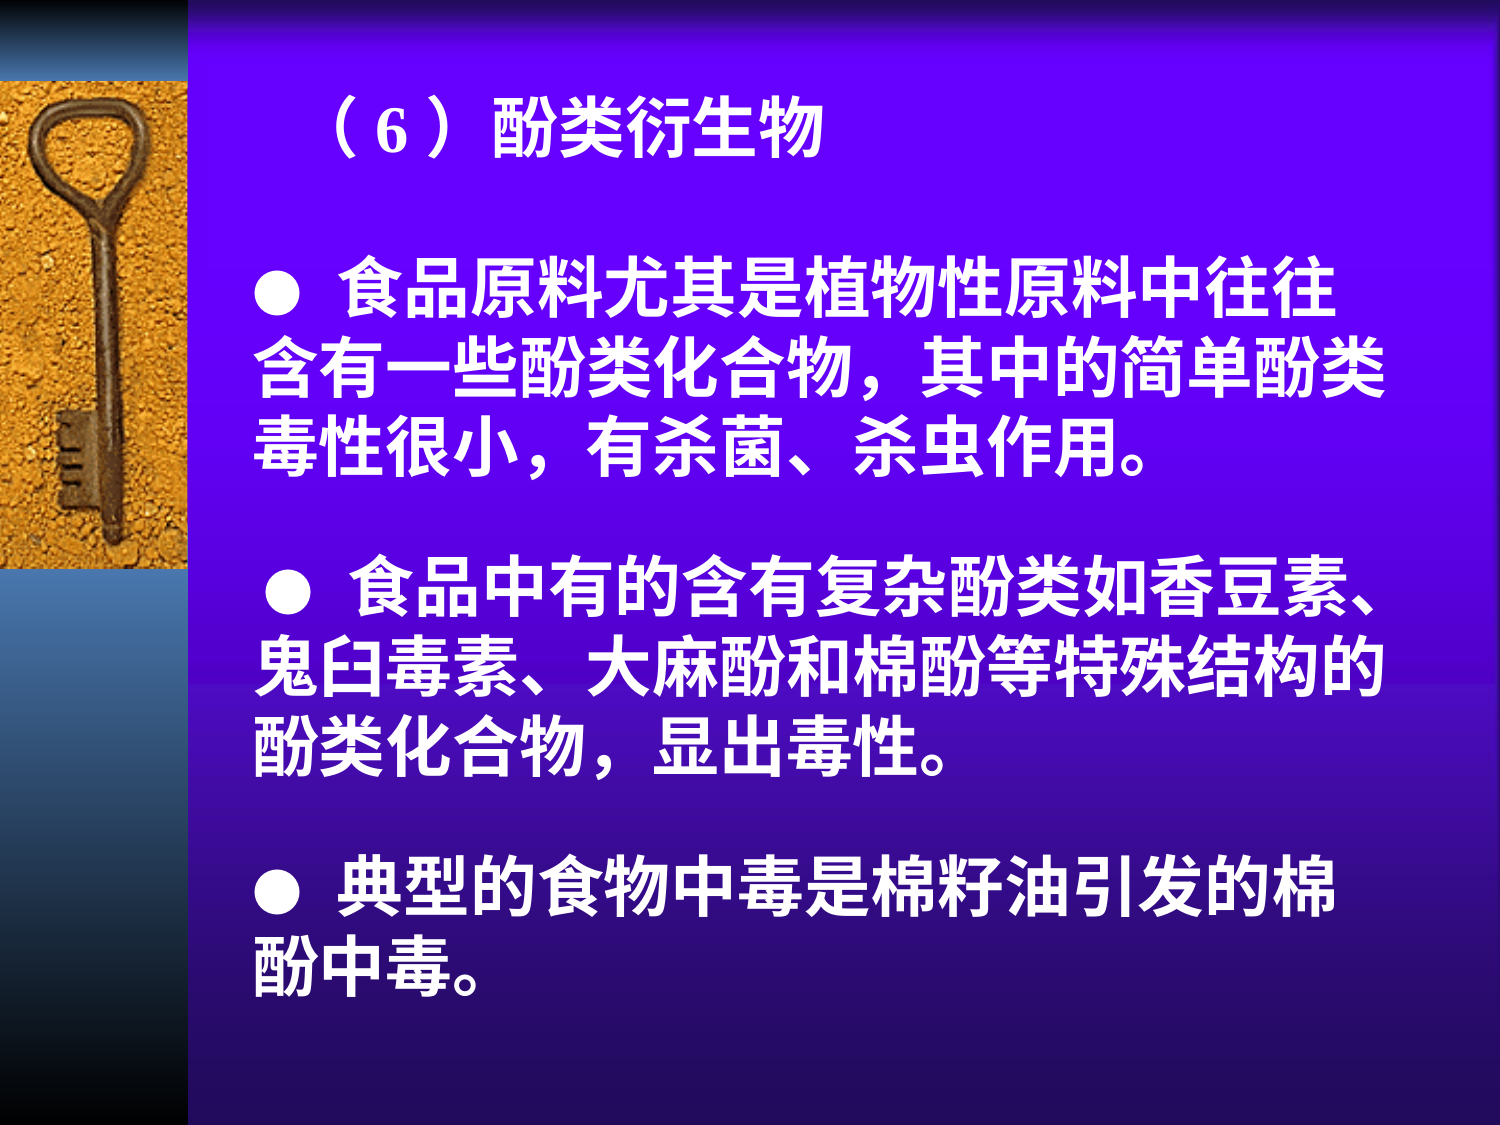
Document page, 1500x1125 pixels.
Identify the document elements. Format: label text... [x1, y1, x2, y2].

text_box （6）酚类衍生物 ● 食品原料尤其是植物性原料中往往含有一些酚类化合物，其中的简单酚类毒性很小，有杀菌、杀虫作用。 ● 食品中有的含有复杂酚类如香豆素、鬼臼毒素、大麻酚和棉酚等特殊结构的酚类化合物，显出毒性。 ● 典型的食物中毒是棉籽油引发的棉酚中毒。 [237, 78, 1413, 1125]
picture [0, 0, 1500, 1125]
